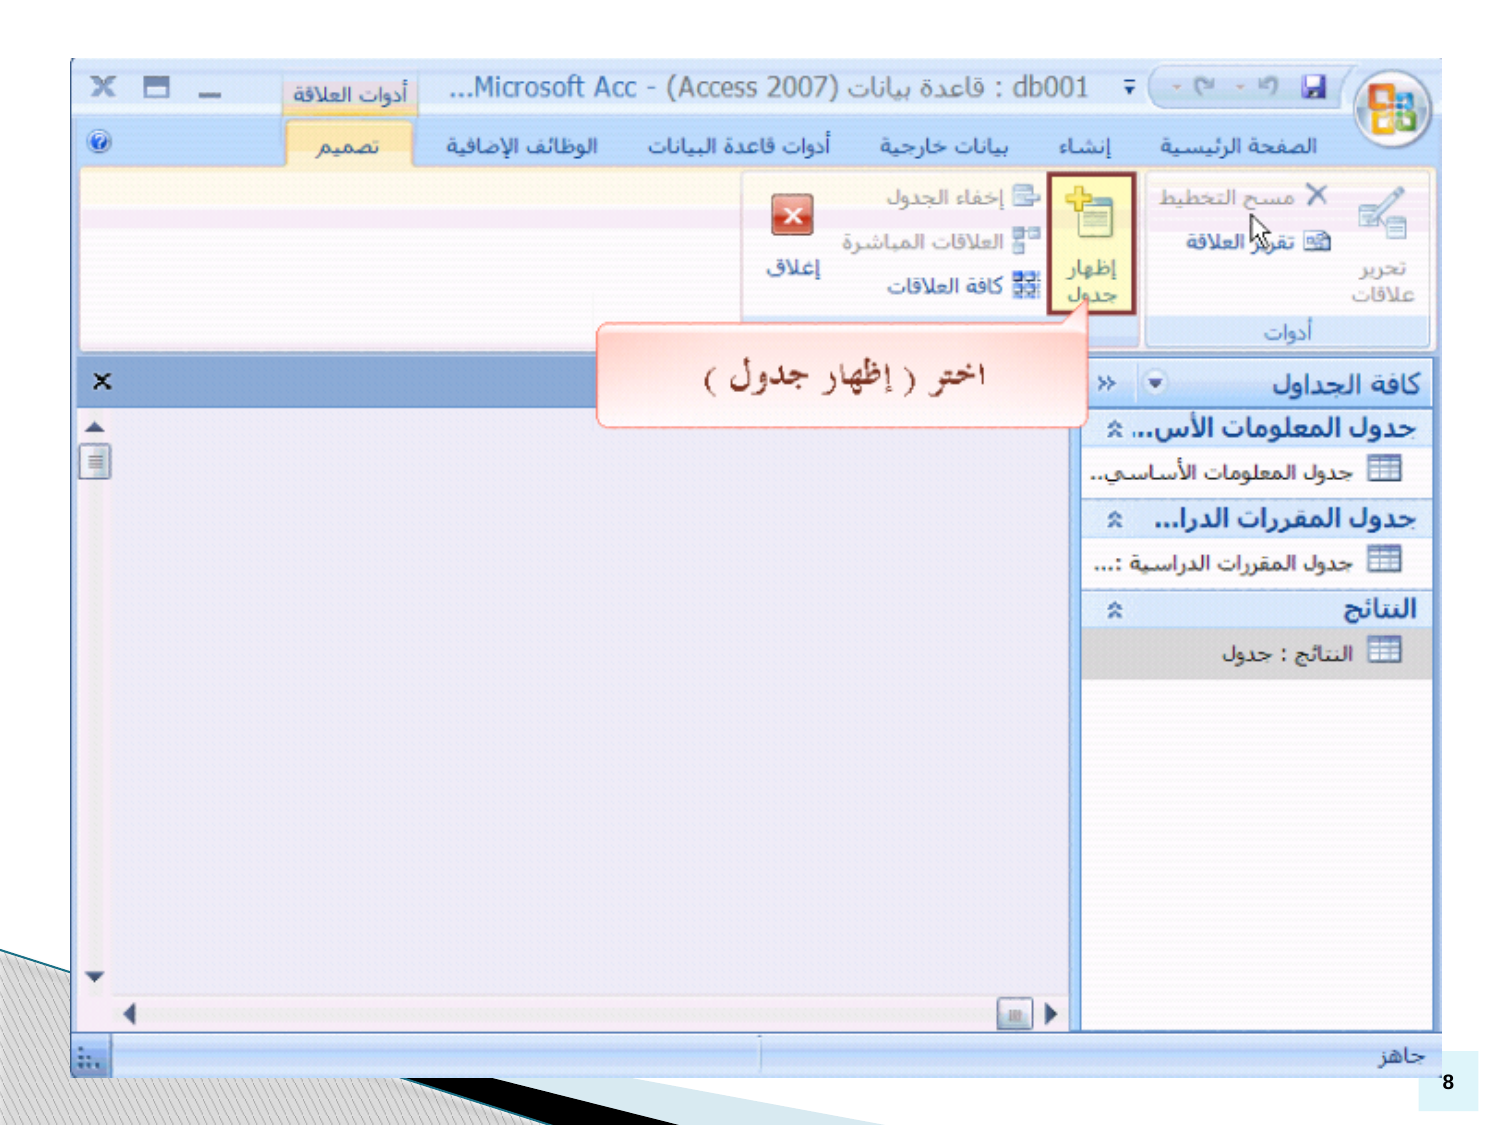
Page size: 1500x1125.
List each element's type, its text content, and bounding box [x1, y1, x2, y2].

slide_number 8 [1418, 1051, 1479, 1112]
picture [70, 58, 1442, 1079]
